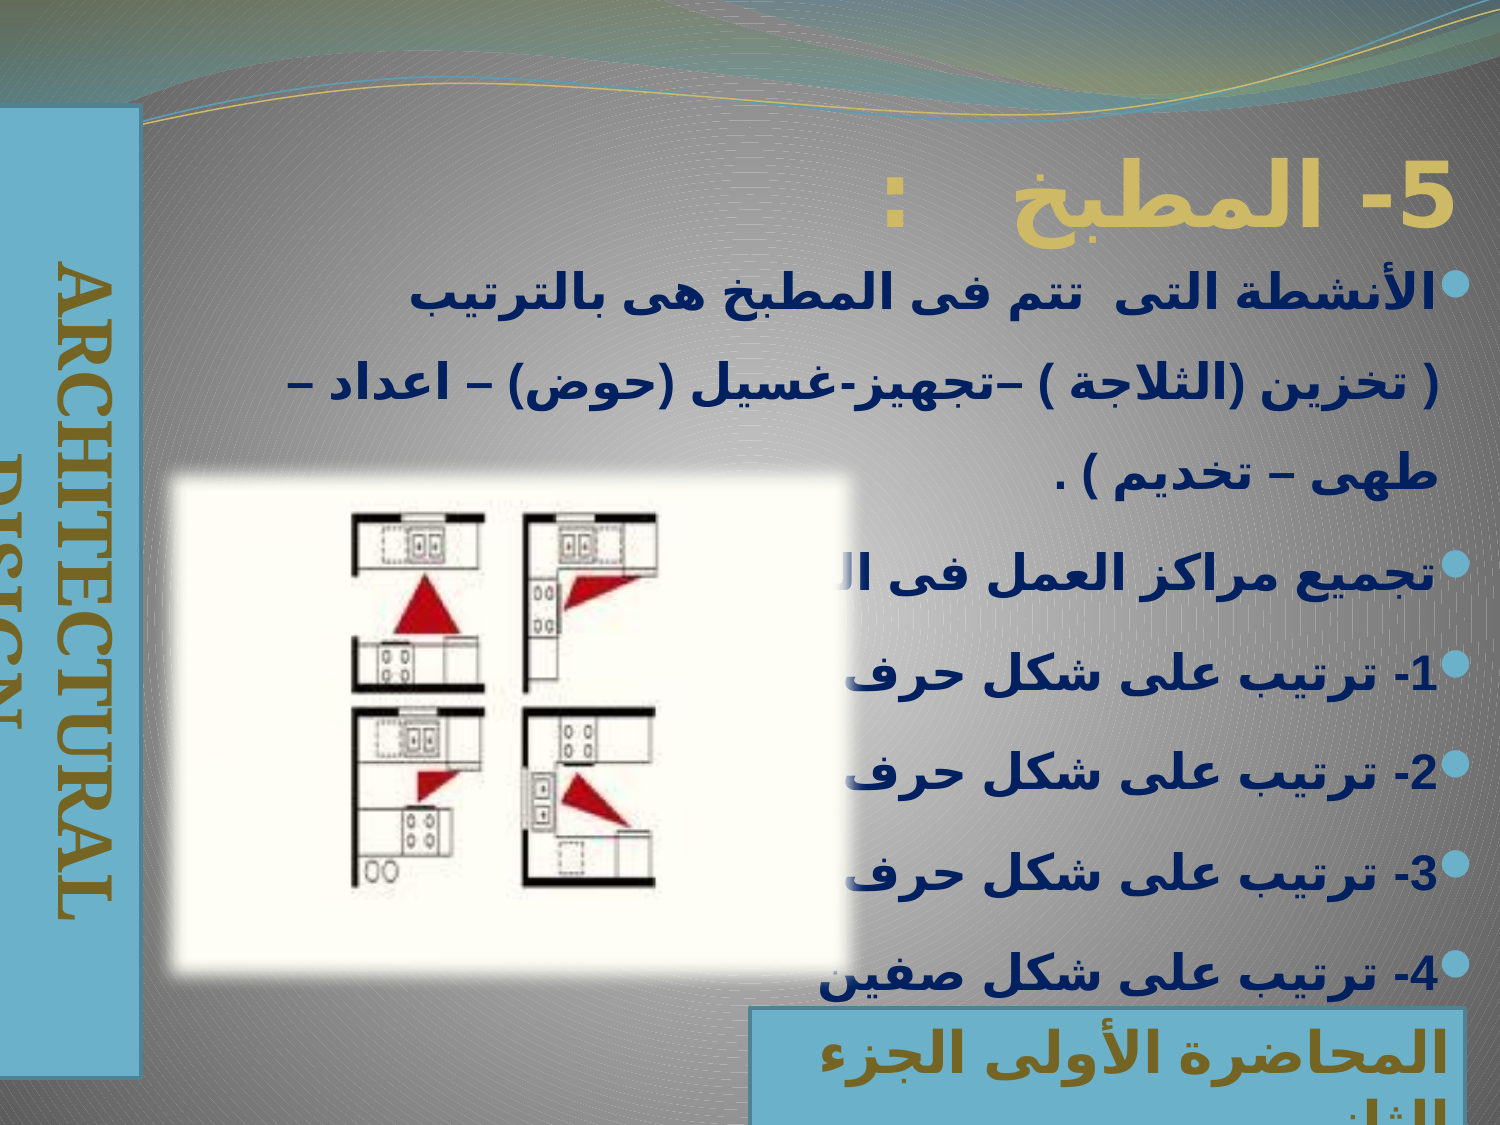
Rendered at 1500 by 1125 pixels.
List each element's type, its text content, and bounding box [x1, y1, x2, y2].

title 5- المطبخ : [773, 58, 1461, 222]
text_box المحاضرة الأولى الجزء الثاني [748, 1006, 1467, 1125]
picture [152, 456, 868, 993]
text_box Architectural Disign [0, 103, 143, 1080]
list الأنشطة التى تتم فى المطبخ هى بالترتيب ( تخزين (الثلاجة ) –تجهيز-غسيل (حوض) – اعداد – طهى – تخديم ) . تجميع مراكز العمل فى المطبخ : 1- ترتيب على شكل حرف U 2- ترتيب على شكل حرف L 3- ترتيب على شكل حرف I 4- ترتيب على شكل صفين [199, 222, 1500, 868]
